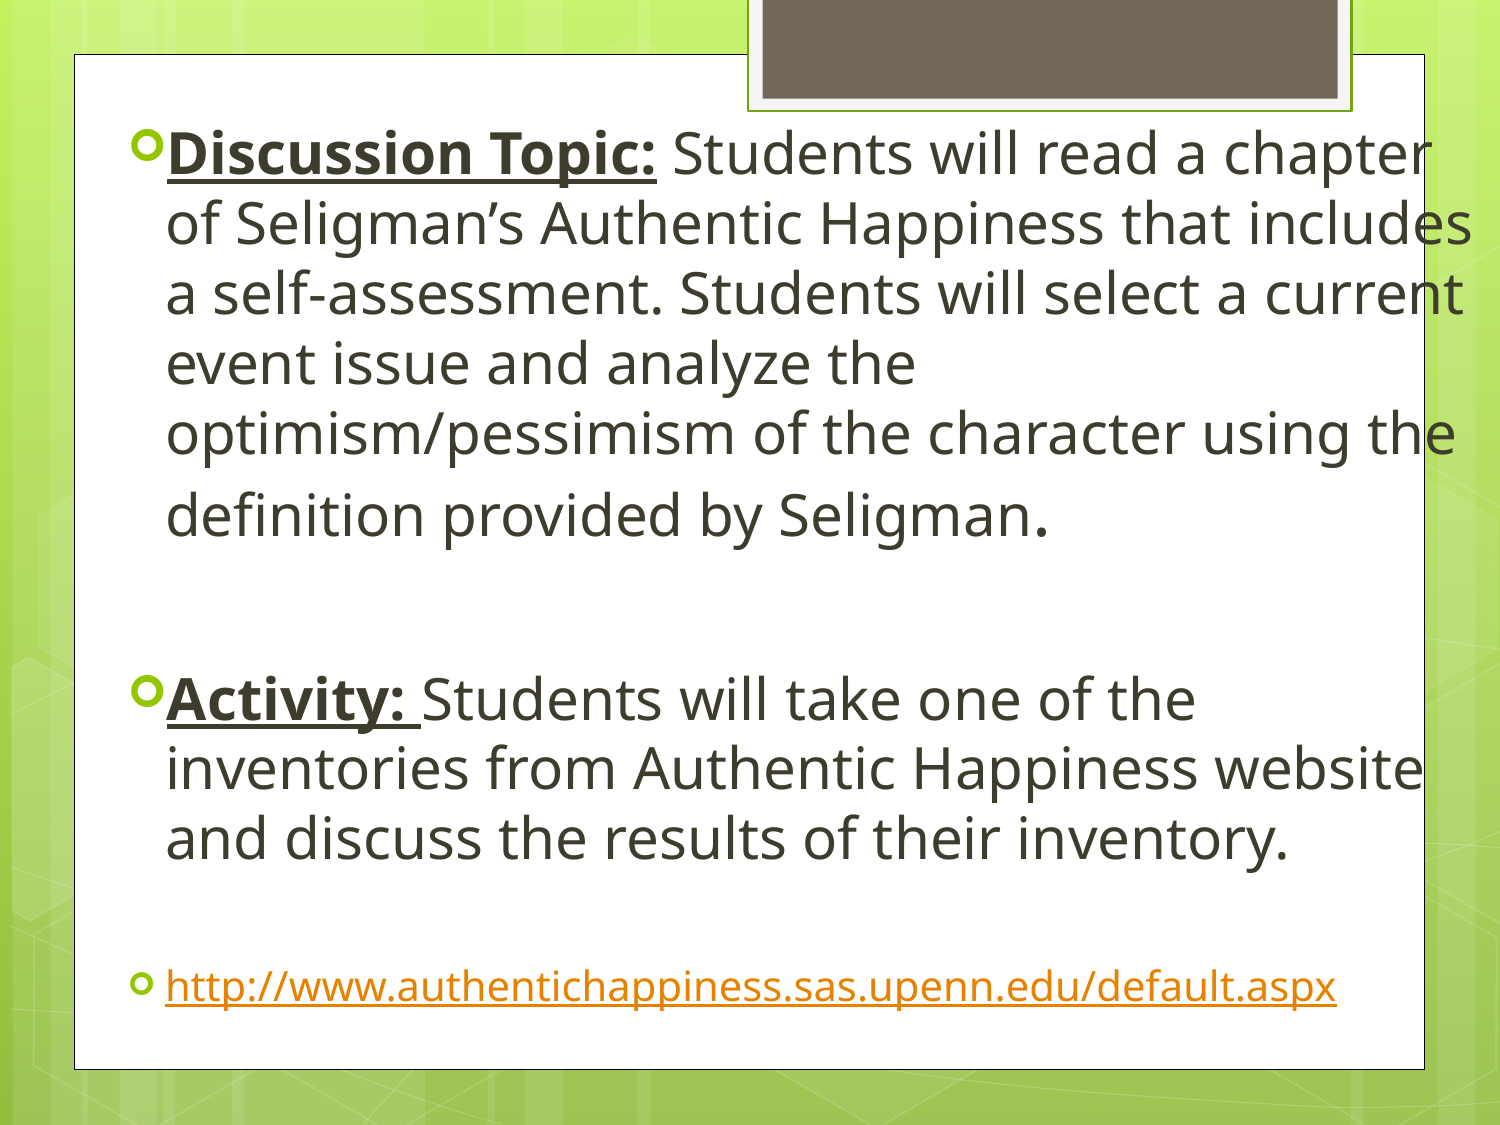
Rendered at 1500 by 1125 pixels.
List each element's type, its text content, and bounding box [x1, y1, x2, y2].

list Discussion Topic: Students will read a chapter of Seligman’s Authentic Happiness that includes a self-assessment. Students will select a current event issue and analyze the optimism/pessimism of the character using the definition provided by Seligman. Activity: Students will take one of the inventories from Authentic Happiness website and discuss the results of their inventory. http://www.authentichappiness.sas.upenn.edu/default.aspx [0, 24, 1500, 1100]
